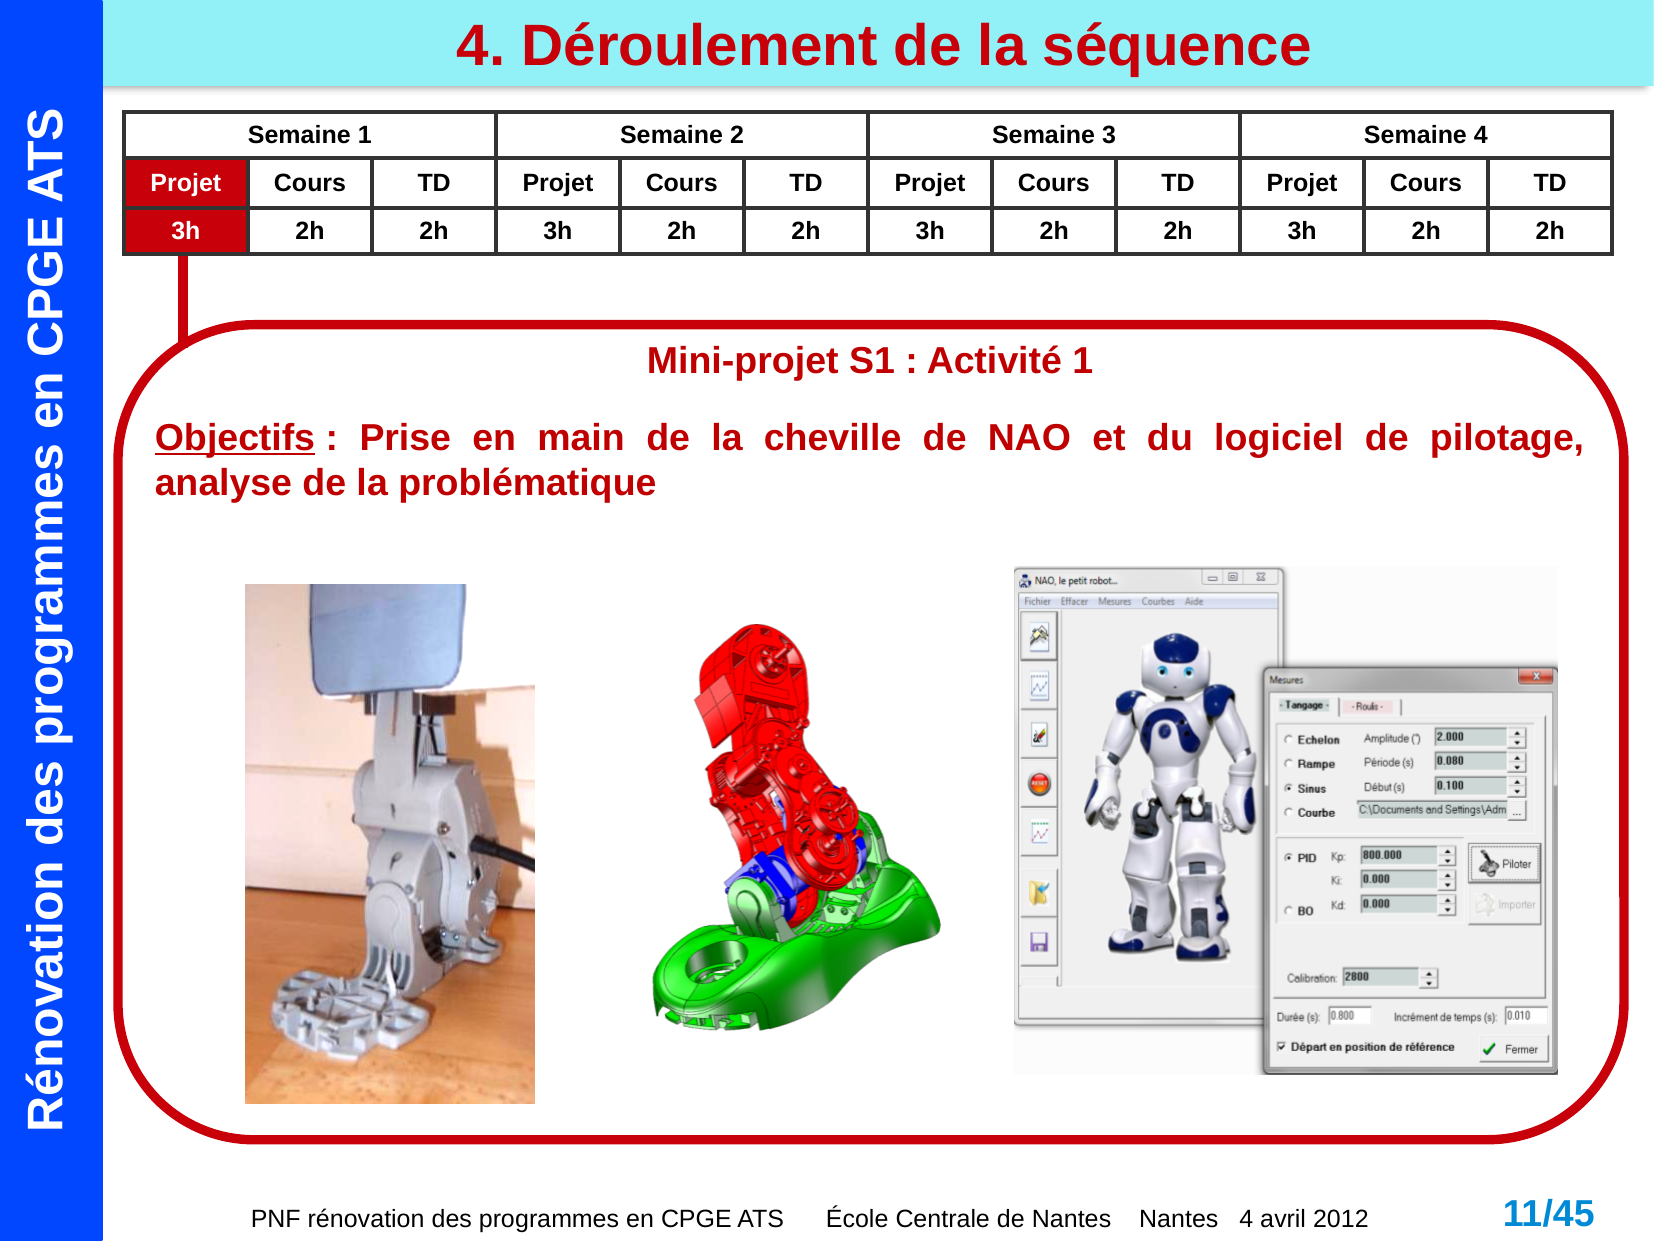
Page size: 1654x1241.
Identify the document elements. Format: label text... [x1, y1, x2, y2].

table_header Semaine 1 [126, 114, 494, 156]
text_box [115, 381, 1627, 1142]
table_cell Cours [250, 160, 370, 206]
text_box Mini-projet S1 : Activité 1 Objectifs : Prise en main de la cheville de NAO et du logiciel de pilotage, analyse de la problématique [140, 328, 1601, 691]
table_cell 2h [1118, 210, 1238, 252]
table_cell 3h [870, 210, 990, 252]
table_cell 3h [126, 210, 246, 252]
table_cell TD [746, 160, 866, 206]
table_cell 2h [1490, 210, 1610, 252]
picture [619, 617, 966, 1038]
table_cell Cours [622, 160, 742, 206]
table_header Semaine 3 [870, 114, 1238, 156]
table_cell 2h [1366, 210, 1486, 252]
table_cell Cours [994, 160, 1114, 206]
table_cell TD [1118, 160, 1238, 206]
table_cell 3h [1242, 210, 1362, 252]
table_header Semaine 2 [498, 114, 866, 156]
picture [245, 584, 535, 1104]
table_cell Projet [870, 160, 990, 206]
table_cell Projet [1242, 160, 1362, 206]
table_cell Cours [1366, 160, 1486, 206]
table_cell 2h [250, 210, 370, 252]
table_cell Projet [126, 160, 246, 206]
table_cell 2h [994, 210, 1114, 252]
table_header Semaine 4 [1242, 114, 1610, 156]
table_cell Projet [498, 160, 618, 206]
table_cell 3h [498, 210, 618, 252]
table_cell TD [374, 160, 494, 206]
table_cell 2h [622, 210, 742, 252]
text_box [215, 322, 1527, 328]
text_box 4. Déroulement de la séquence [442, 0, 1328, 85]
table_cell 2h [374, 210, 494, 252]
table_cell 2h [746, 210, 866, 252]
table_cell TD [1490, 160, 1610, 206]
picture [1013, 566, 1558, 1075]
